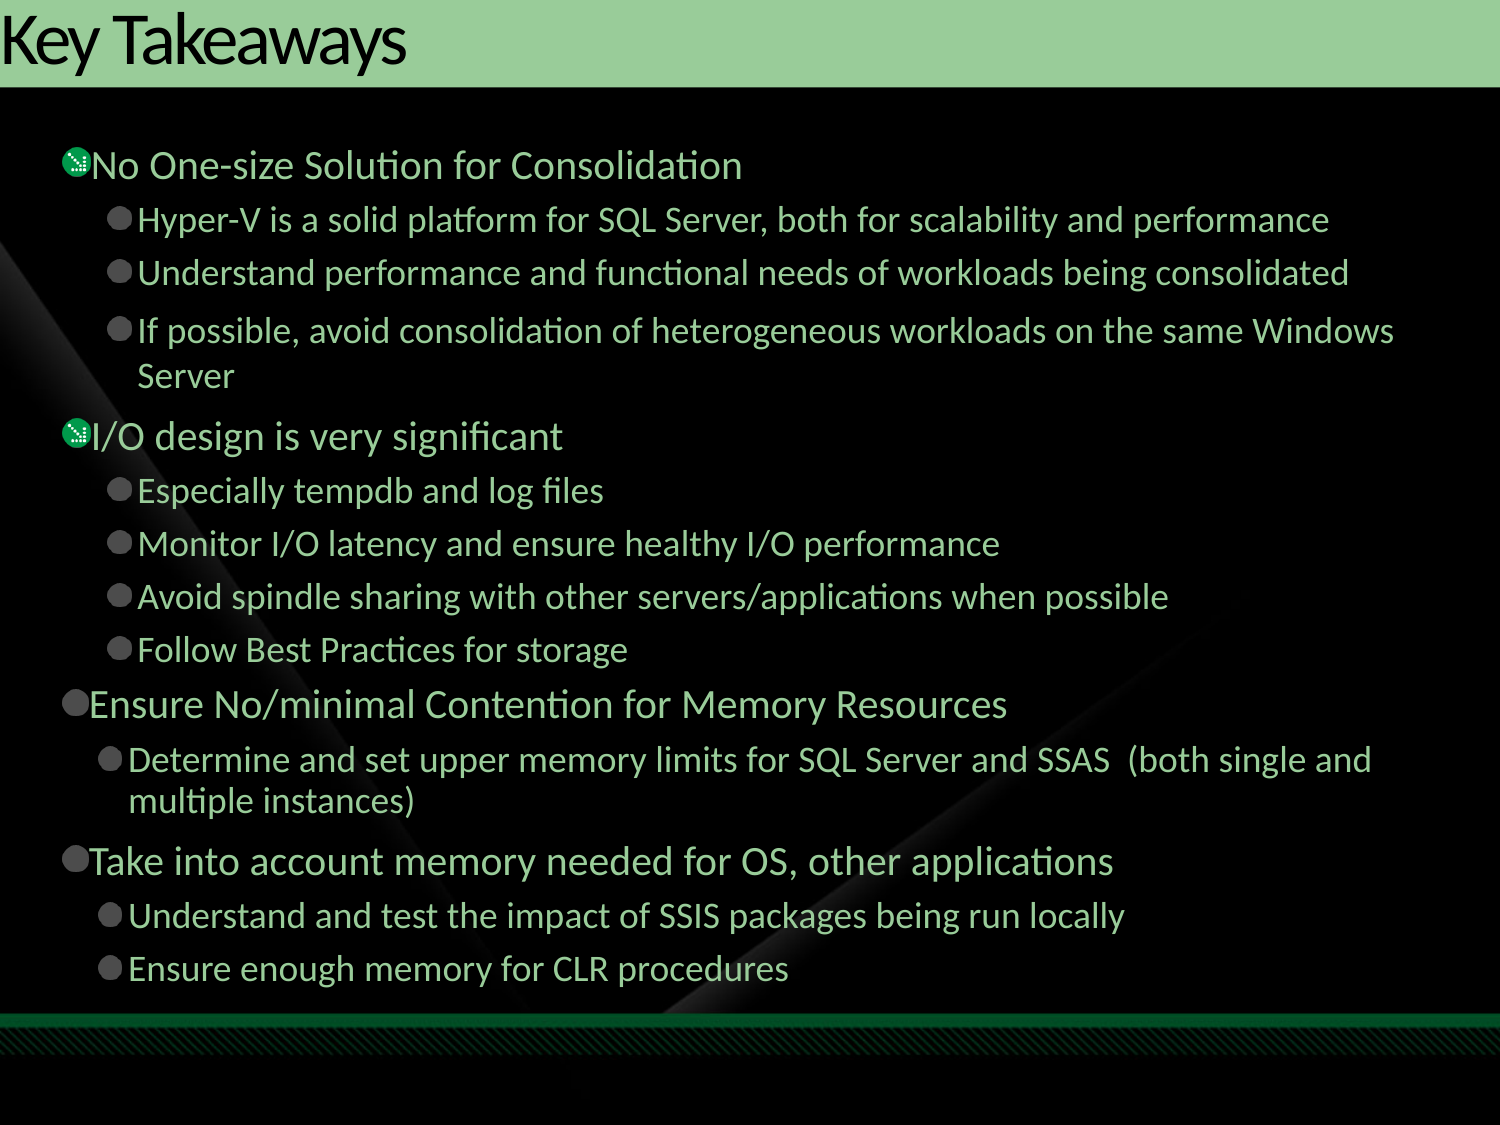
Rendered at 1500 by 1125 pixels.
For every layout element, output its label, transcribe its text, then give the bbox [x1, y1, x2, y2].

list No One-size Solution for Consolidation Hyper-V is a solid platform for SQL Server, both for scalability and performance Understand performance and functional needs of workloads being consolidated If possible, avoid consolidation of heterogeneous workloads on the same Windows Server I/O design is very significant Especially tempdb and log files Monitor I/O latency and ensure healthy I/O performance Avoid spindle sharing with other servers/applications when possible Follow Best Practices for storage Ensure No/minimal Contention for Memory Resources Determine and set upper memory limits for SQL Server and SSAS (both single and multiple instances) Take into account memory needed for OS, other applications Understand and test the impact of SSIS packages being run locally Ensure enough memory for CLR procedures [62, 137, 1438, 501]
title Key Takeaways [0, 0, 1500, 88]
picture [0, 88, 1500, 1125]
